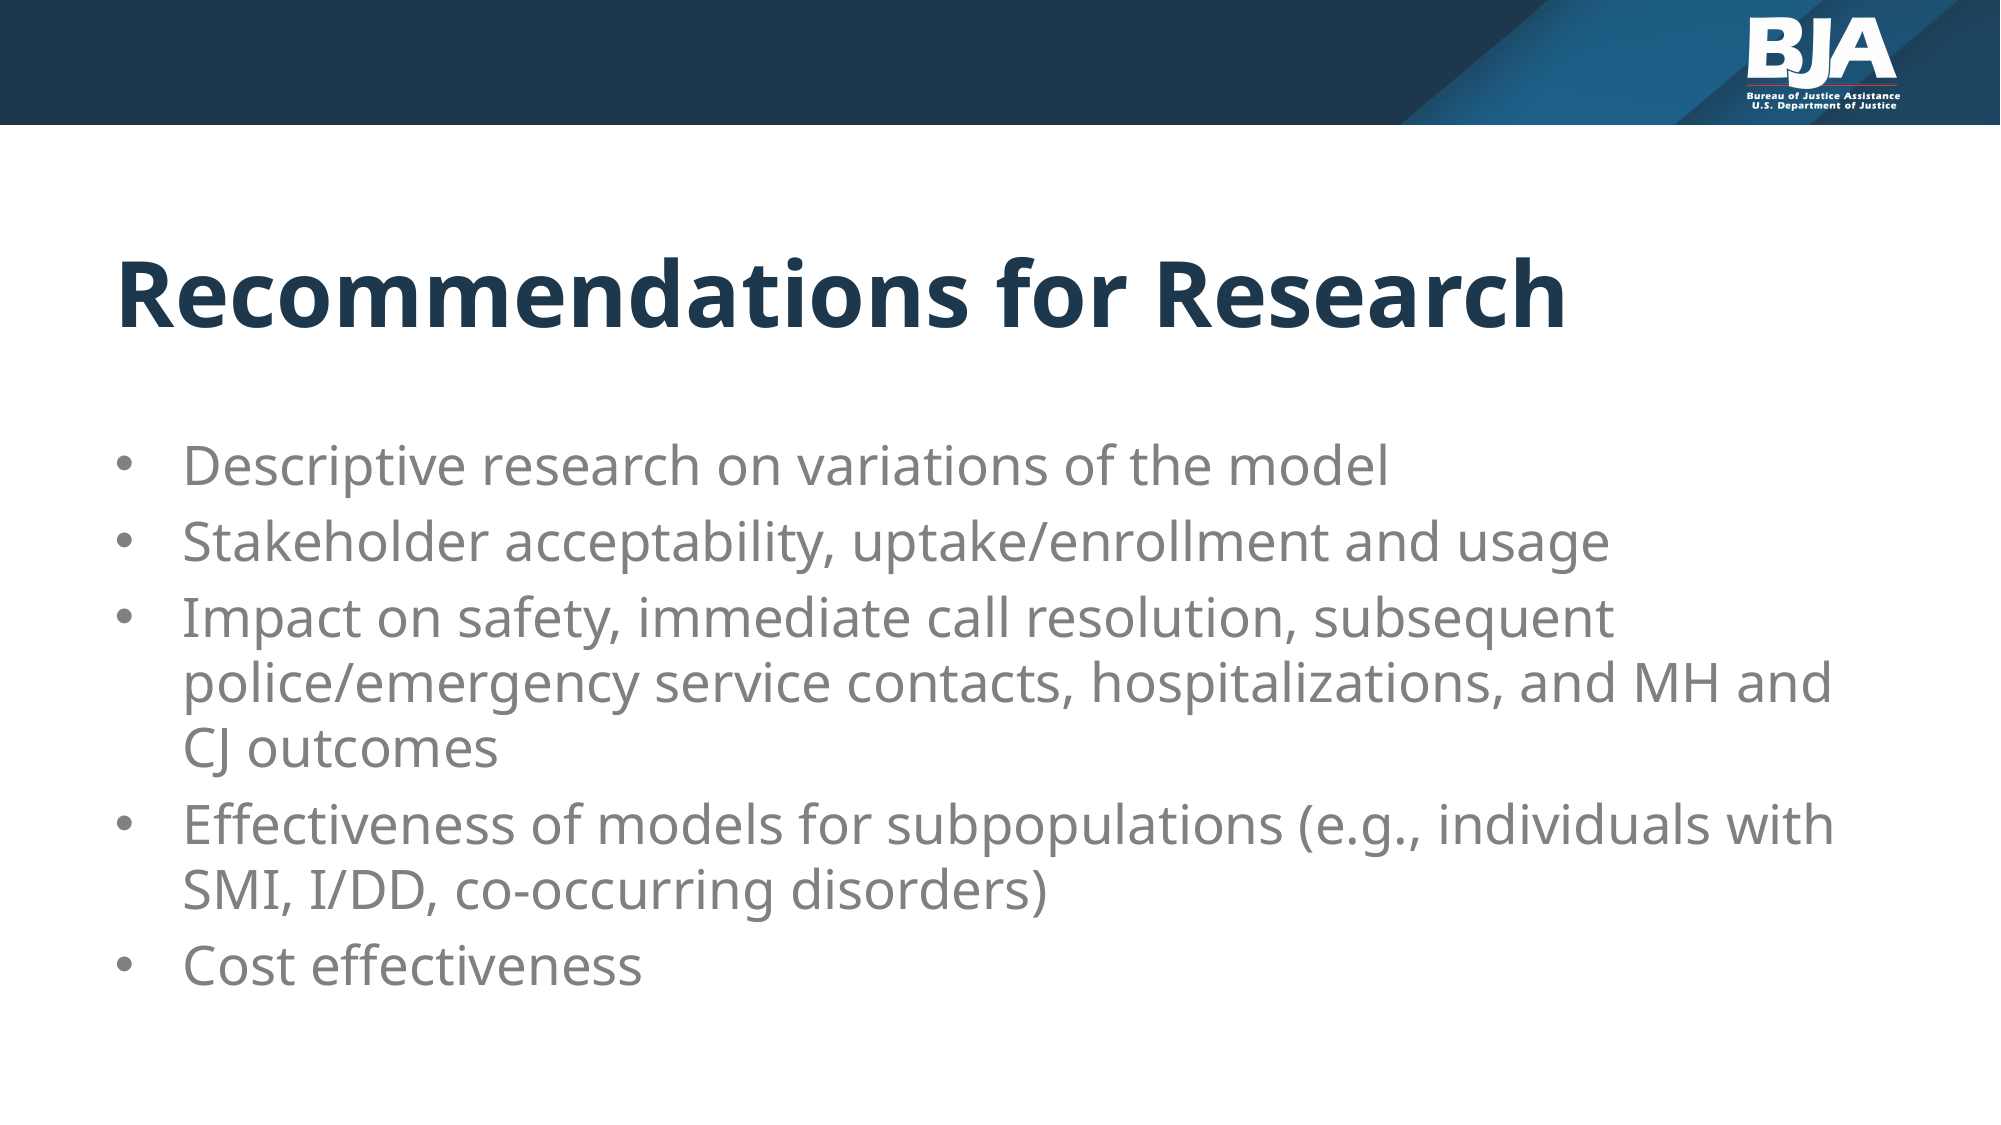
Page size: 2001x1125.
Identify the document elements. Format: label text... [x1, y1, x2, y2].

picture [0, 0, 2000, 125]
list Descriptive research on variations of the model Stakeholder acceptability, uptake/enrollment and usage Impact on safety, immediate call resolution, subsequent police/emergency service contacts, hospitalizations, and MH and CJ outcomes Effectiveness of models for subpopulations (e.g., individuals with SMI, I/DD, co-occurring disorders) Cost effectiveness [99, 422, 1900, 1005]
title Recommendations for Research [99, 196, 1900, 384]
